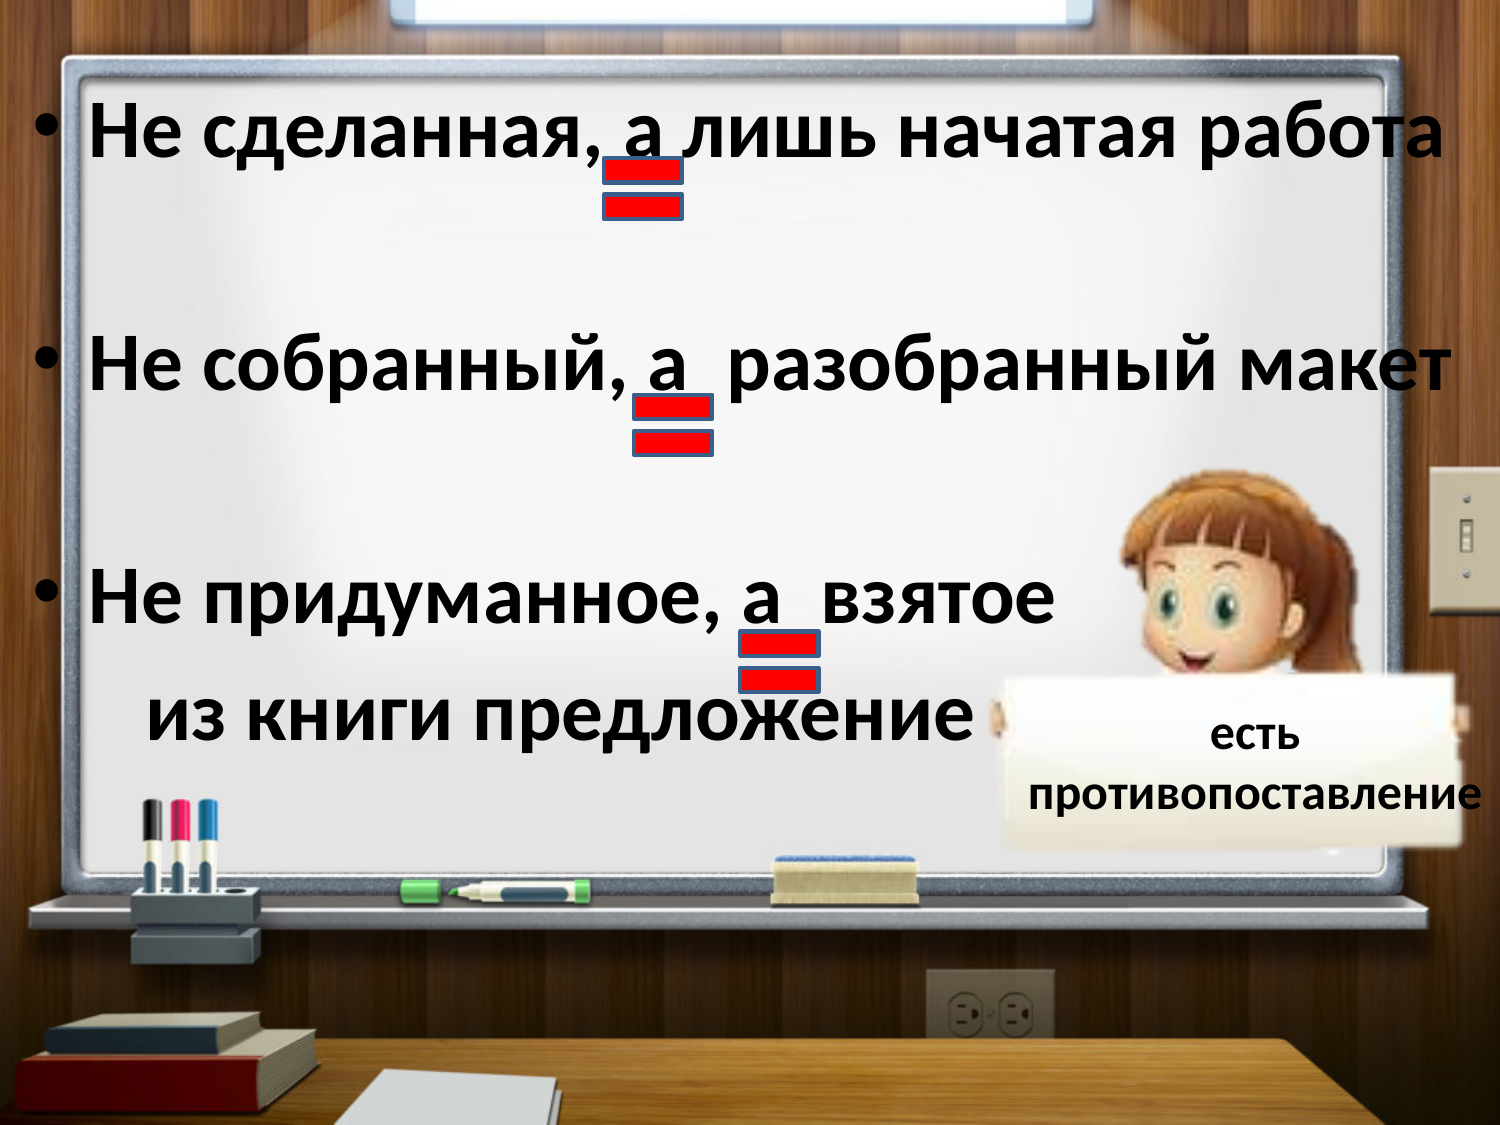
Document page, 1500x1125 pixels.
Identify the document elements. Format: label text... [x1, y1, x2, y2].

text_box [738, 666, 821, 694]
text_box [602, 192, 684, 221]
text_box [632, 393, 714, 421]
text_box [602, 156, 684, 185]
text_box [738, 629, 821, 658]
list Не сделанная, а лишь начатая работа Не собранный, а разобранный макет Не придуманное, а взятое из книги предложение [17, 66, 1471, 882]
text_box [632, 429, 714, 457]
picture [0, 0, 1500, 1125]
